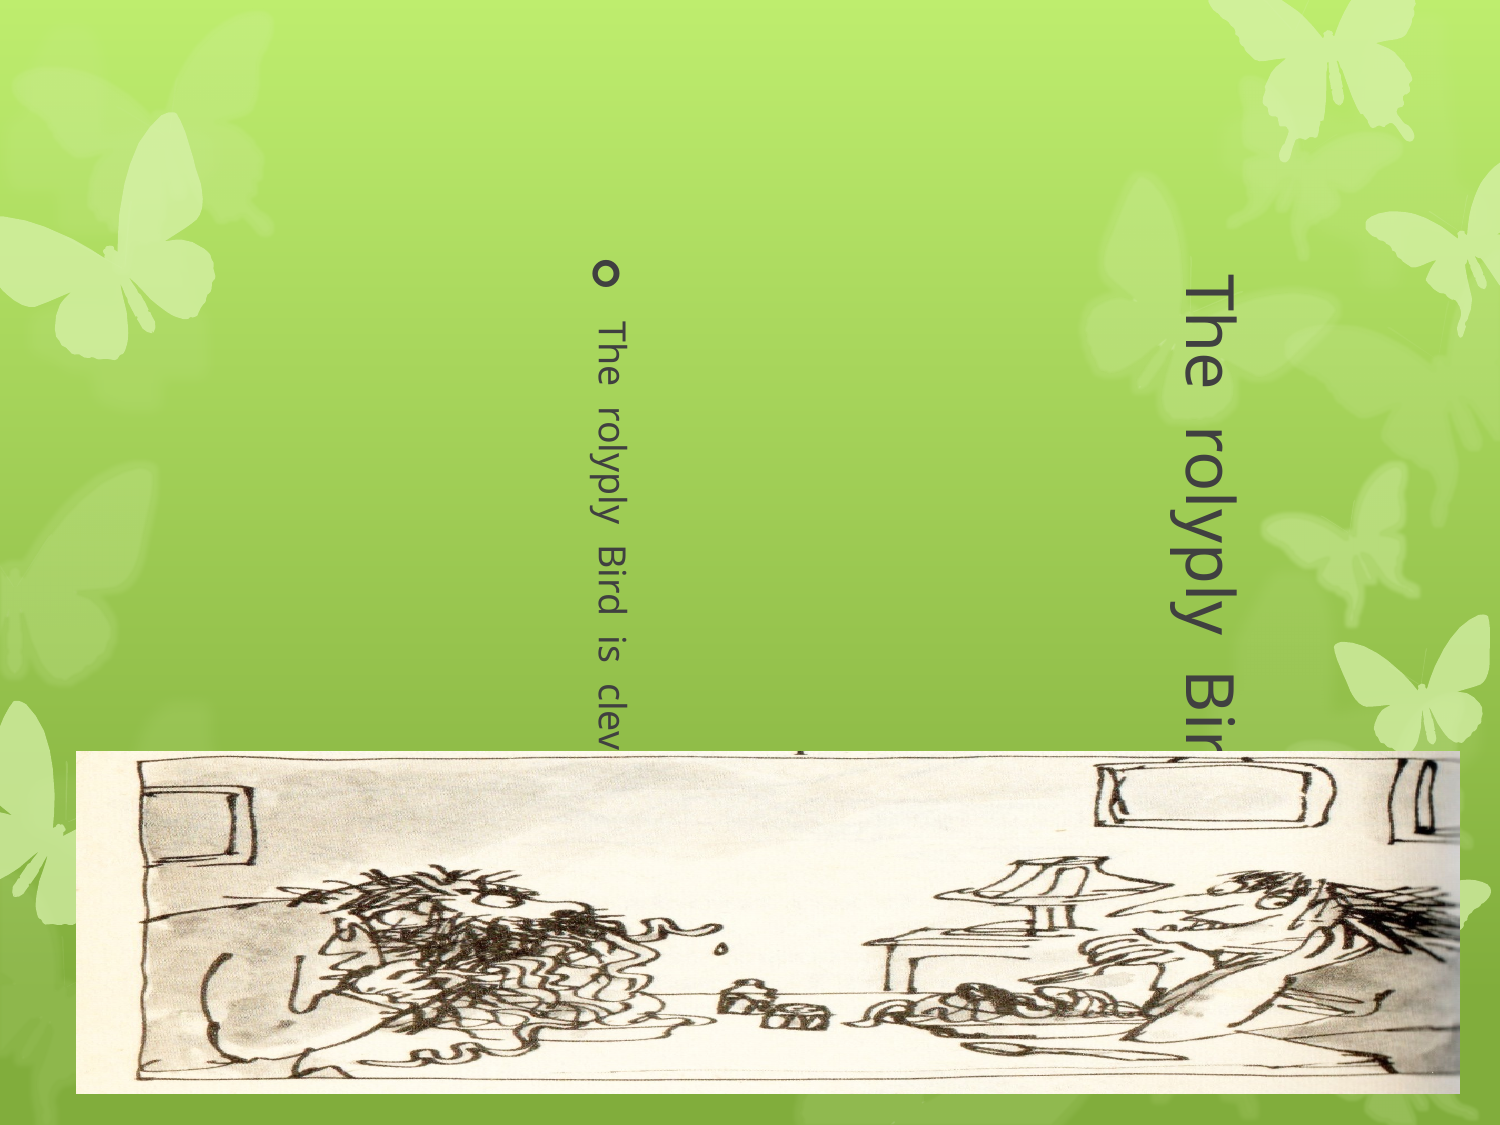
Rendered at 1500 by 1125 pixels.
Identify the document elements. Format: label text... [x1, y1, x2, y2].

list The rolyply Bird is clever . [165, 110, 1063, 749]
picture [76, 750, 1461, 1095]
title The rolyply Bird [1092, 110, 1335, 749]
